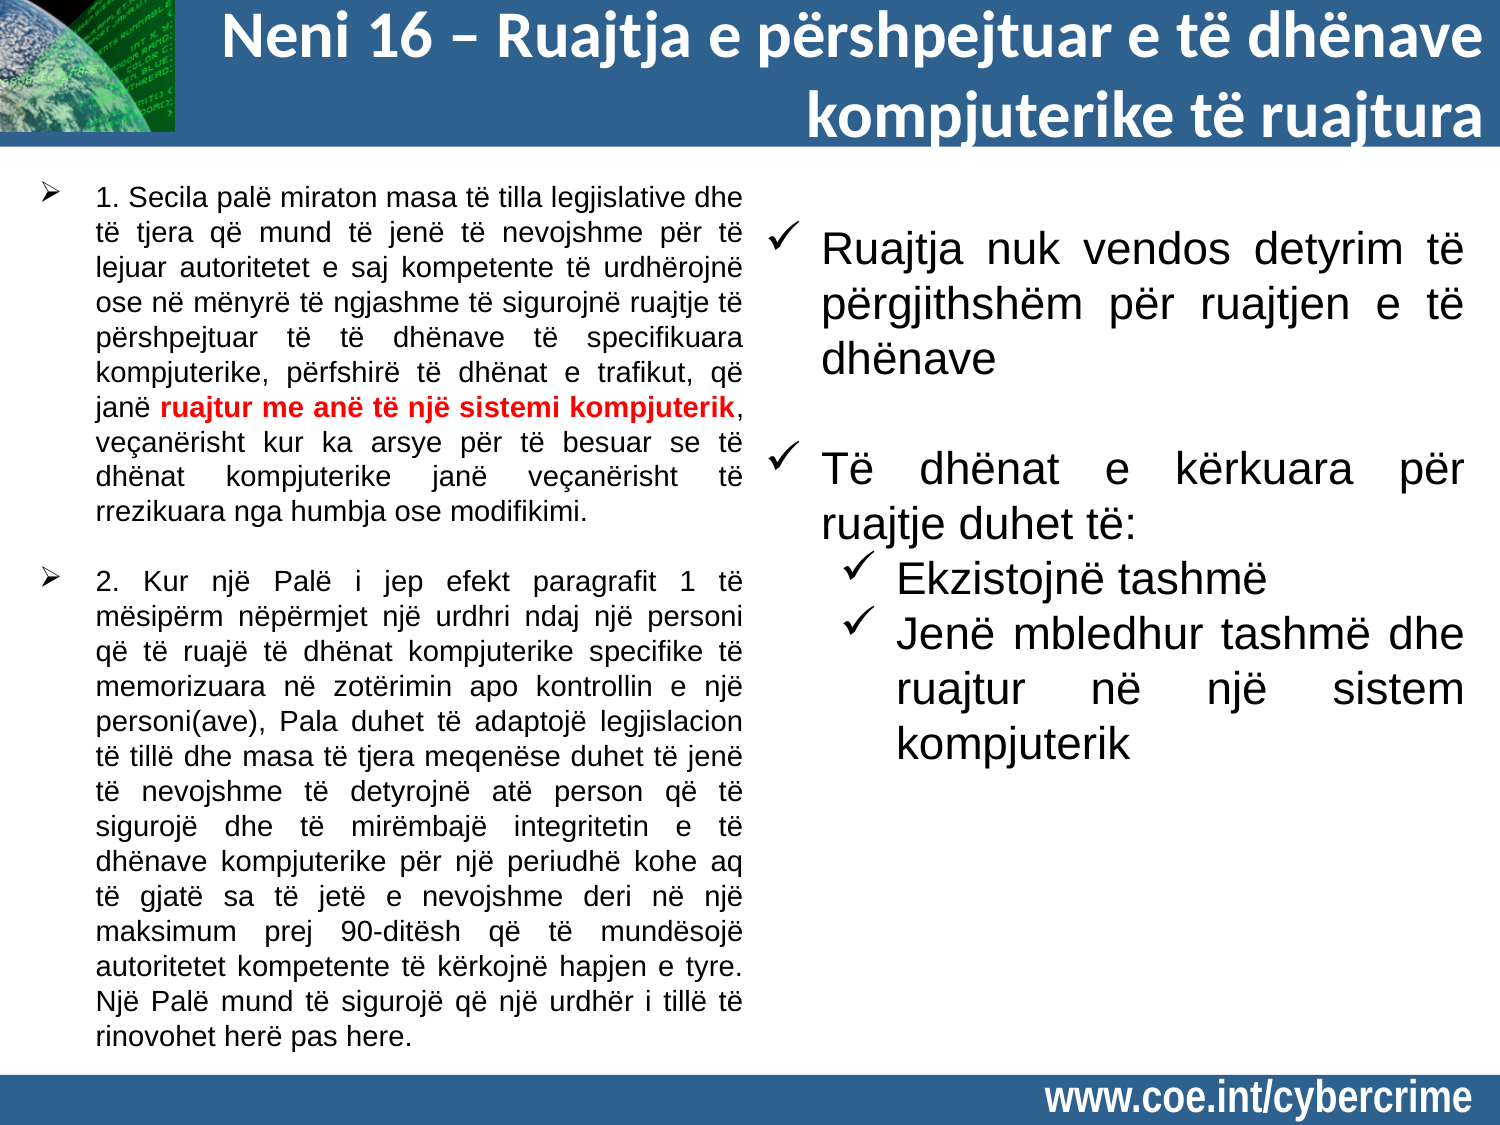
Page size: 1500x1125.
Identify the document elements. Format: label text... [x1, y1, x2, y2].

text_box 1. Secila palë miraton masa të tilla legjislative dhe të tjera që mund të jenë të nevojshme për të lejuar autoritetet e saj kompetente të urdhërojnë ose në mënyrë të ngjashme të sigurojnë ruajtje të përshpejtuar të të dhënave të specifikuara kompjuterike, përfshirë të dhënat e trafikut, që janë ruajtur me anë të një sistemi kompjuterik, veçanërisht kur ka arsye për të besuar se të dhënat kompjuterike janë veçanërisht të rrezikuara nga humbja ose modifikimi. 2. Kur një Palë i jep efekt paragrafit 1 të mësipërm nëpërmjet një urdhri ndaj një personi që të ruajë të dhënat kompjuterike specifike të memorizuara në zotërimin apo kontrollin e një personi(ave), Pala duhet të adaptojë legjislacion të tillë dhe masa të tjera meqenëse duhet të jenë të nevojshme të detyrojnë atë person që të sigurojë dhe të mirëmbajë integritetin e të dhënave kompjuterike për një periudhë kohe aq të gjatë sa të jetë e nevojshme deri në një maksimum prej 90-ditësh që të mundësojë autoritetet kompetente të kërkojnë hapjen e tyre. Një Palë mund të sigurojë që një urdhër i tillë të rinovohet herë pas here. [24, 170, 759, 1060]
text_box Ruajtja nuk vendos detyrim të përgjithshëm për ruajtjen e të dhënave Të dhënat e kërkuara për ruajtje duhet të: Ekzistojnë tashmë Jenë mbledhur tashmë dhe ruajtur në një sistem kompjuterik [749, 211, 1480, 776]
text_box [0, 1073, 1030, 1125]
text_box Neni 16 – Ruajtja e përshpejtuar e të dhënave kompjuterike të ruajtura [0, 0, 1500, 149]
picture [0, 0, 175, 132]
text_box www.coe.int/cybercrime [1030, 1059, 1500, 1125]
